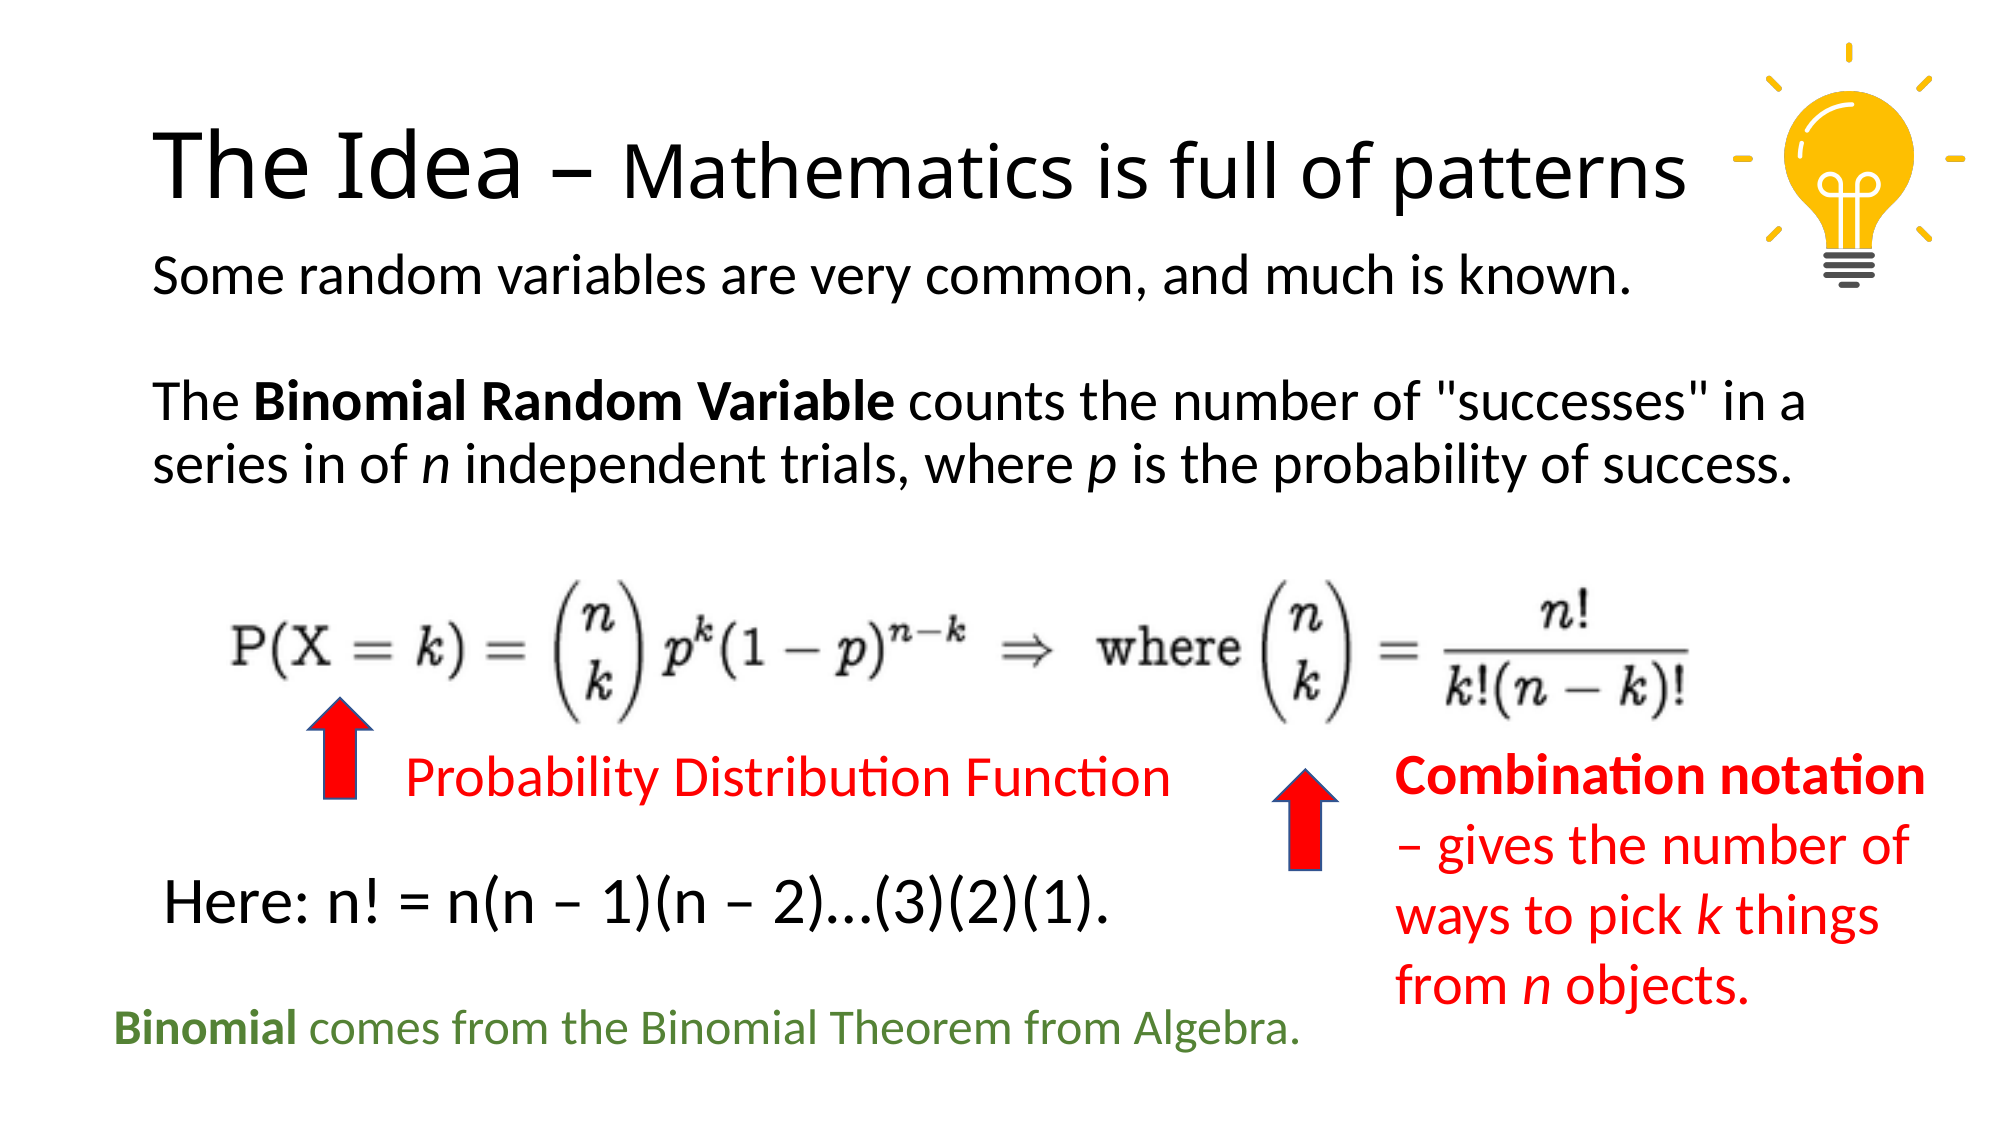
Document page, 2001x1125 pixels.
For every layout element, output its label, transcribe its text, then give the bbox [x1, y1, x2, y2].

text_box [308, 697, 1212, 816]
list Some random variables are very common, and much is known. The Binomial Random Variable counts the number of "successes" in a series in of n independent trials, where p is the probability of success. [137, 236, 1863, 871]
title The Idea – Mathematics is full of patterns [137, 59, 1668, 236]
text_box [1273, 729, 1952, 1027]
text_box Here: n! = n(n – 1)(n – 2)…(3)(2)(1). [148, 849, 1140, 945]
picture [1668, 0, 2000, 339]
picture [226, 578, 1692, 731]
text_box Binomial comes from the Binomial Theorem from Algebra. [98, 986, 1353, 1062]
